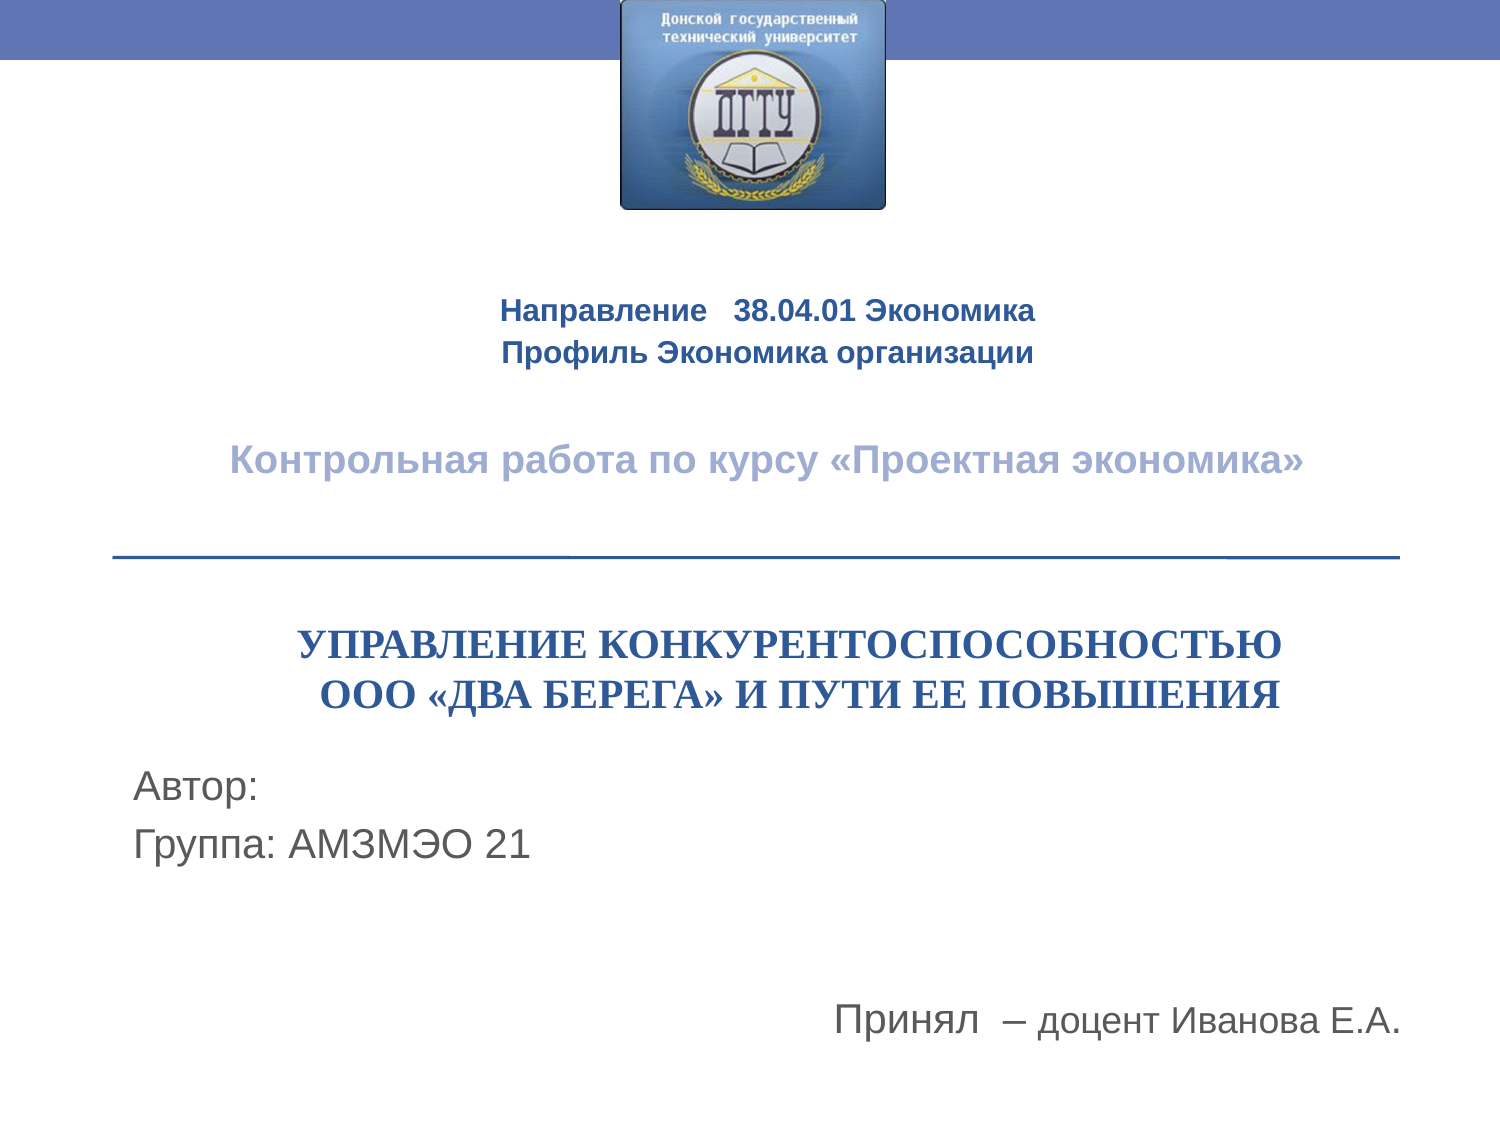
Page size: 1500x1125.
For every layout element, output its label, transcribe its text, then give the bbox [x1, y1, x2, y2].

title Управление КОНКУРЕНТОСПОСОБНОсТЬЮ ООО «два берега» И ПУТИ ЕЕ ПОВЫШЕНИЯ [112, 562, 1459, 725]
subtitle Автор: Группа: АМЗМЭО 21 Принял – доцент Иванова Е.А. [118, 751, 1418, 953]
picture [619, 0, 886, 210]
text_box Направление 38.04.01 Экономика Профиль Экономика организации Контрольная работа по курсу «Проектная экономика» [159, 278, 1376, 491]
